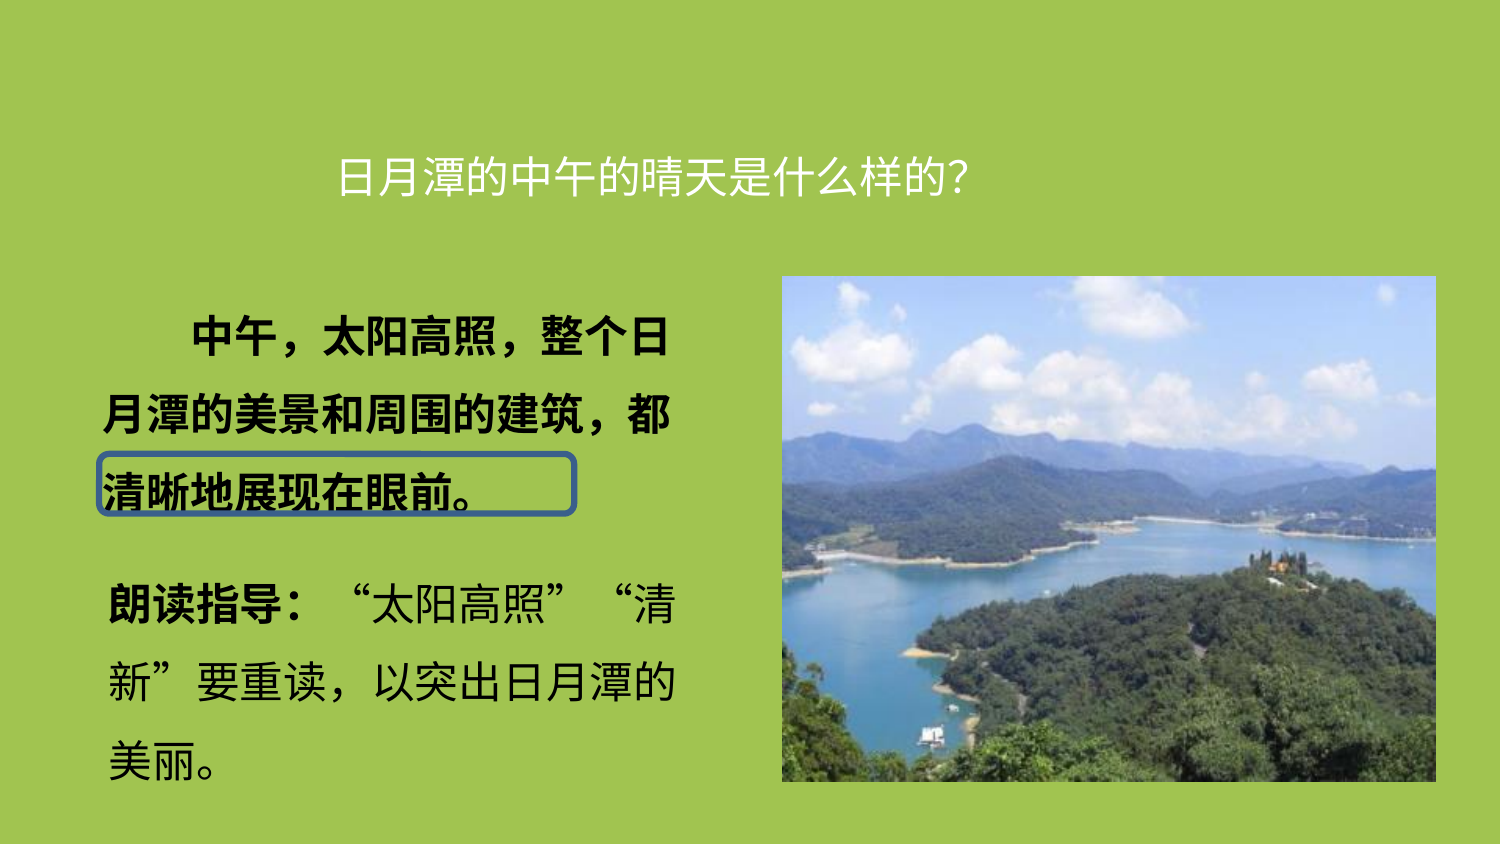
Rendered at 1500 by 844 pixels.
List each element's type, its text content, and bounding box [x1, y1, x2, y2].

text_box 中午，太阳高照，整个日月潭的美景和周围的建筑，都清晰地展现在眼前。 [91, 276, 722, 524]
text_box 日月潭的中午的晴天是什么样的？ [315, 101, 1048, 263]
text_box 朗读指导：“太阳高照”“清新”要重读，以突出日月潭的美丽。 [97, 544, 720, 792]
picture [781, 276, 1437, 783]
text_box [96, 451, 577, 516]
